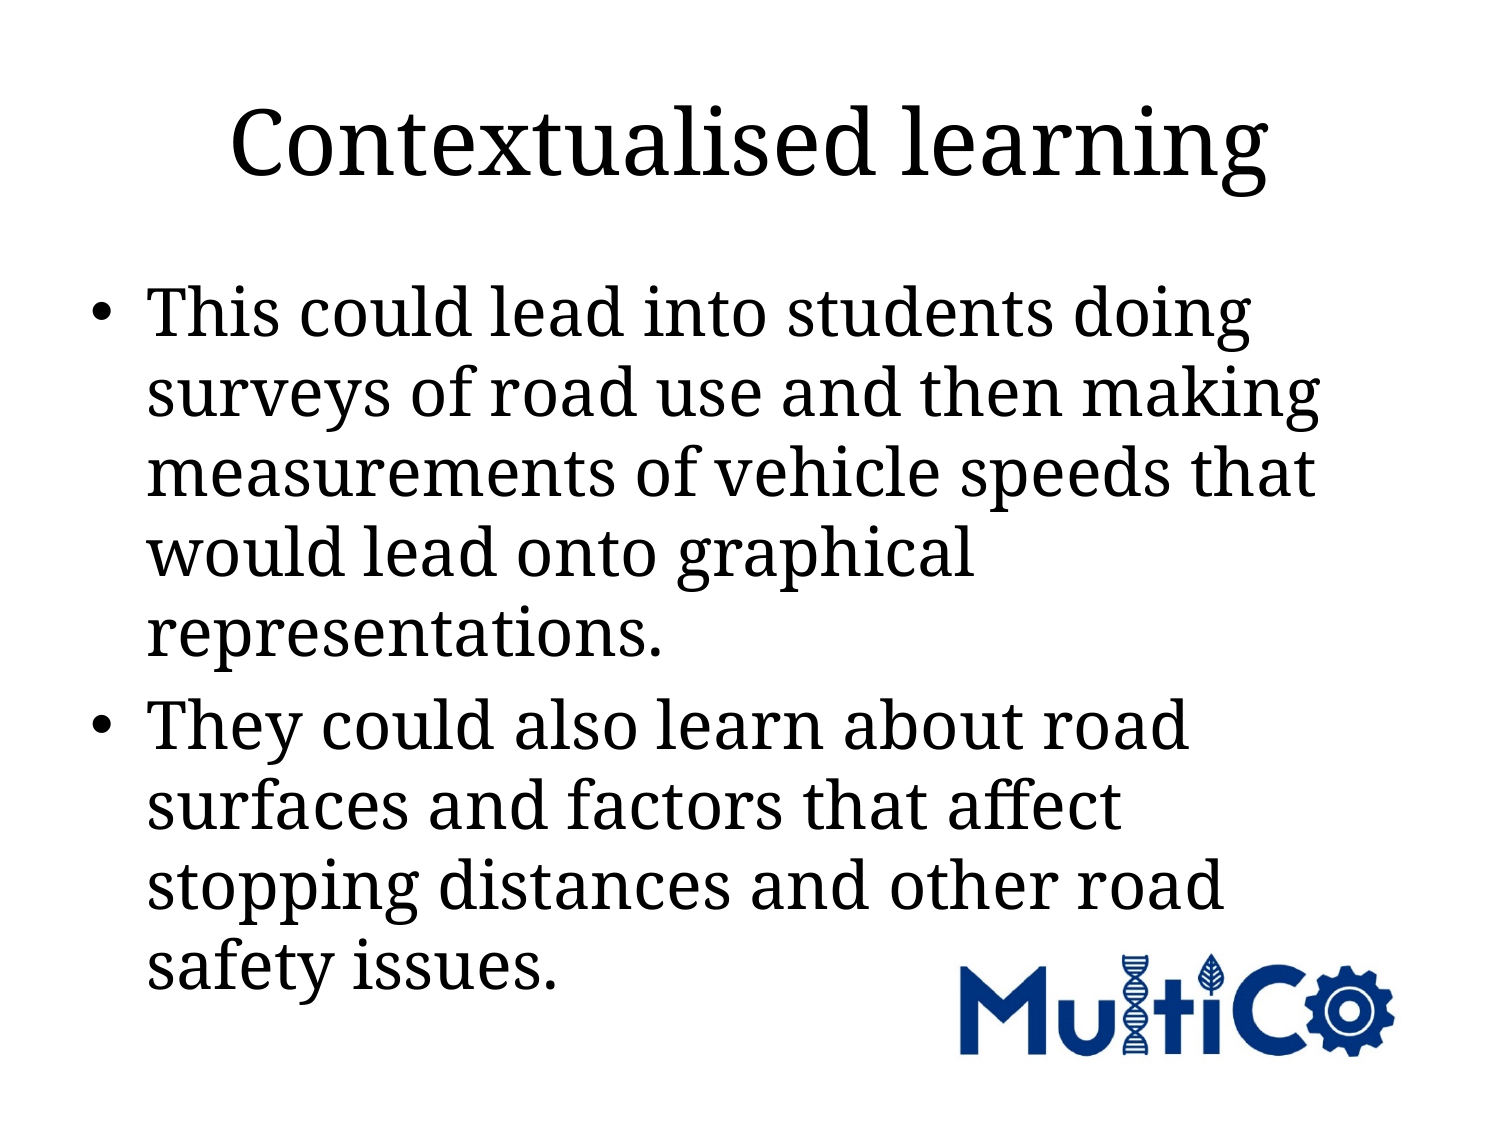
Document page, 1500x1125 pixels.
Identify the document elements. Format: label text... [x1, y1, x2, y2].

picture [944, 932, 1411, 1078]
list This could lead into students doing surveys of road use and then making measurements of vehicle speeds that would lead onto graphical representations. They could also learn about road surfaces and factors that affect stopping distances and other road safety issues. [75, 262, 1425, 1005]
title Contextualised learning [75, 45, 1425, 233]
